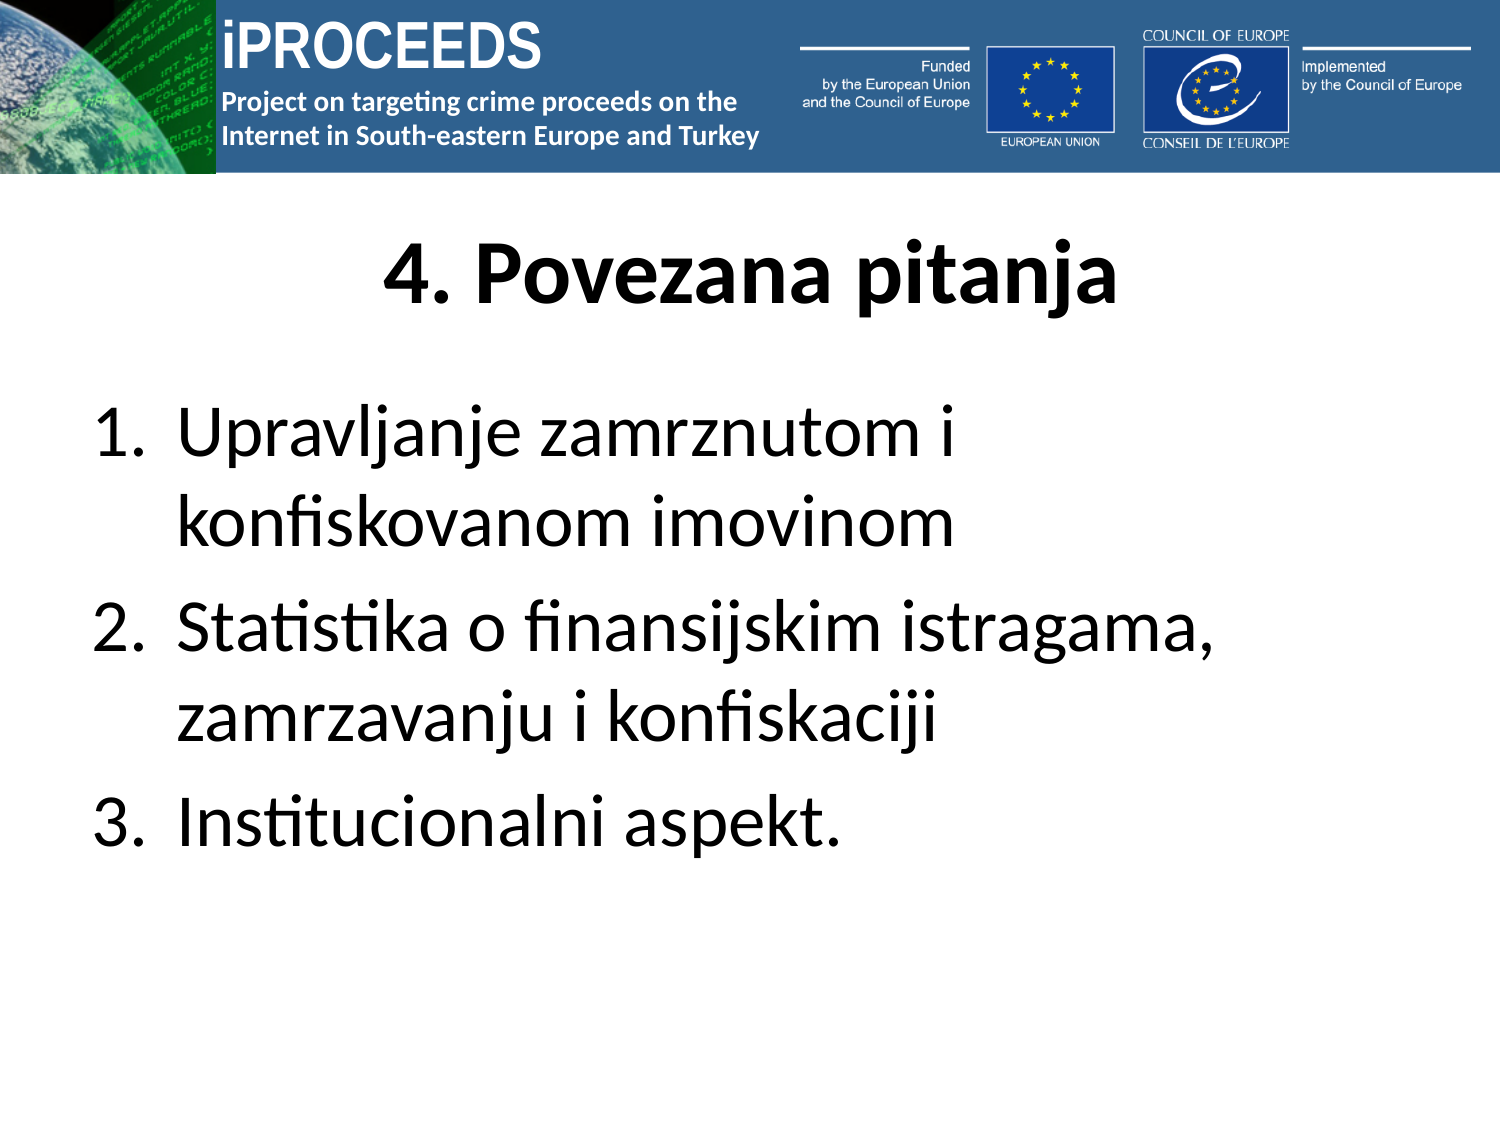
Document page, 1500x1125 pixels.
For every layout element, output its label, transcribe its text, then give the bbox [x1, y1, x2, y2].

picture [0, 0, 216, 174]
picture [800, 30, 1471, 148]
list Upravljanje zamrznutom i konfiskovanom imovinom Statistika o finansijskim istragama, zamrzavanju i konfiskaciji Institucionalni aspekt. [76, 373, 1428, 1017]
title 4. Povezana pitanja [76, 172, 1428, 361]
